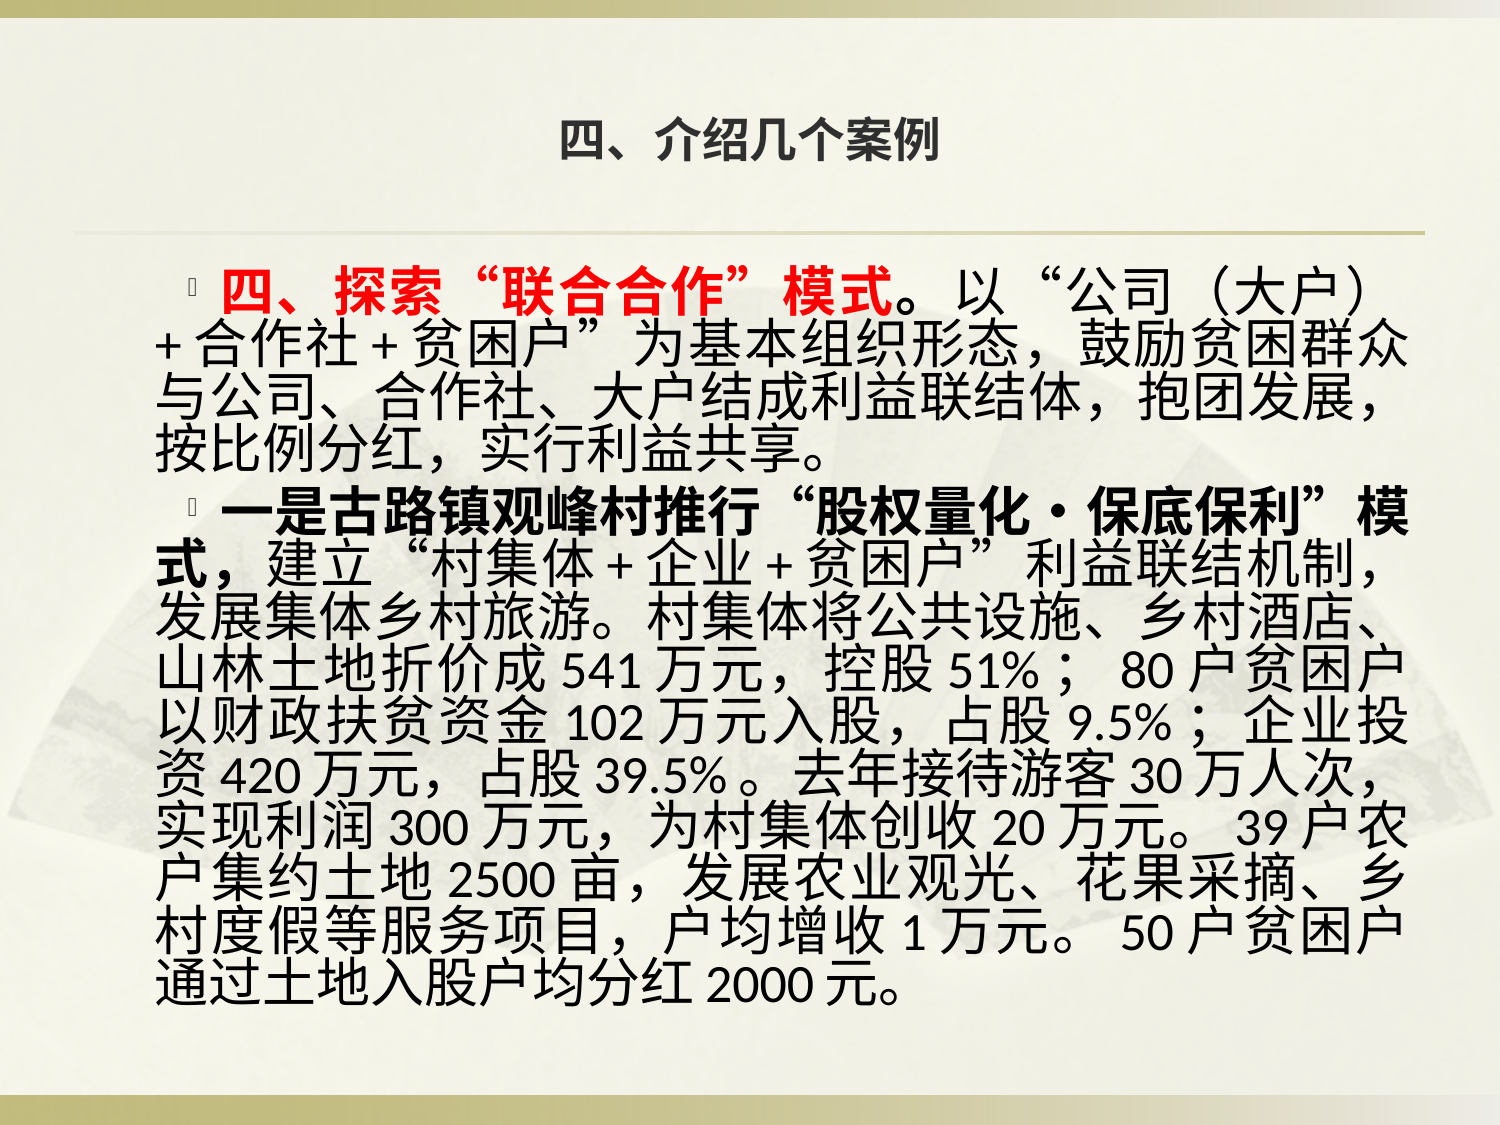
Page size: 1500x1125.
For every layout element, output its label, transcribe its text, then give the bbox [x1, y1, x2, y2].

list 四、探索“联合合作”模式。以“公司（大户）+合作社+贫困户”为基本组织形态，鼓励贫困群众与公司、合作社、大户结成利益联结体，抱团发展，按比例分红，实行利益共享。 一是古路镇观峰村推行“股权量化•保底保利”模式，建立“村集体+企业+贫困户”利益联结机制，发展集体乡村旅游。村集体将公共设施、乡村酒店、山林土地折价成541万元，控股51%；80户贫困户以财政扶贫资金102万元入股，占股9.5%；企业投资420万元，占股39.5%。去年接待游客30万人次，实现利润300万元，为村集体创收20万元。39户农户集约土地2500亩，发展农业观光、花果采摘、乡村度假等服务项目，户均增收1万元。50户贫困户通过土地入股户均分红2000元。 [75, 262, 1425, 1032]
title 四、介绍几个案例 [75, 45, 1425, 233]
